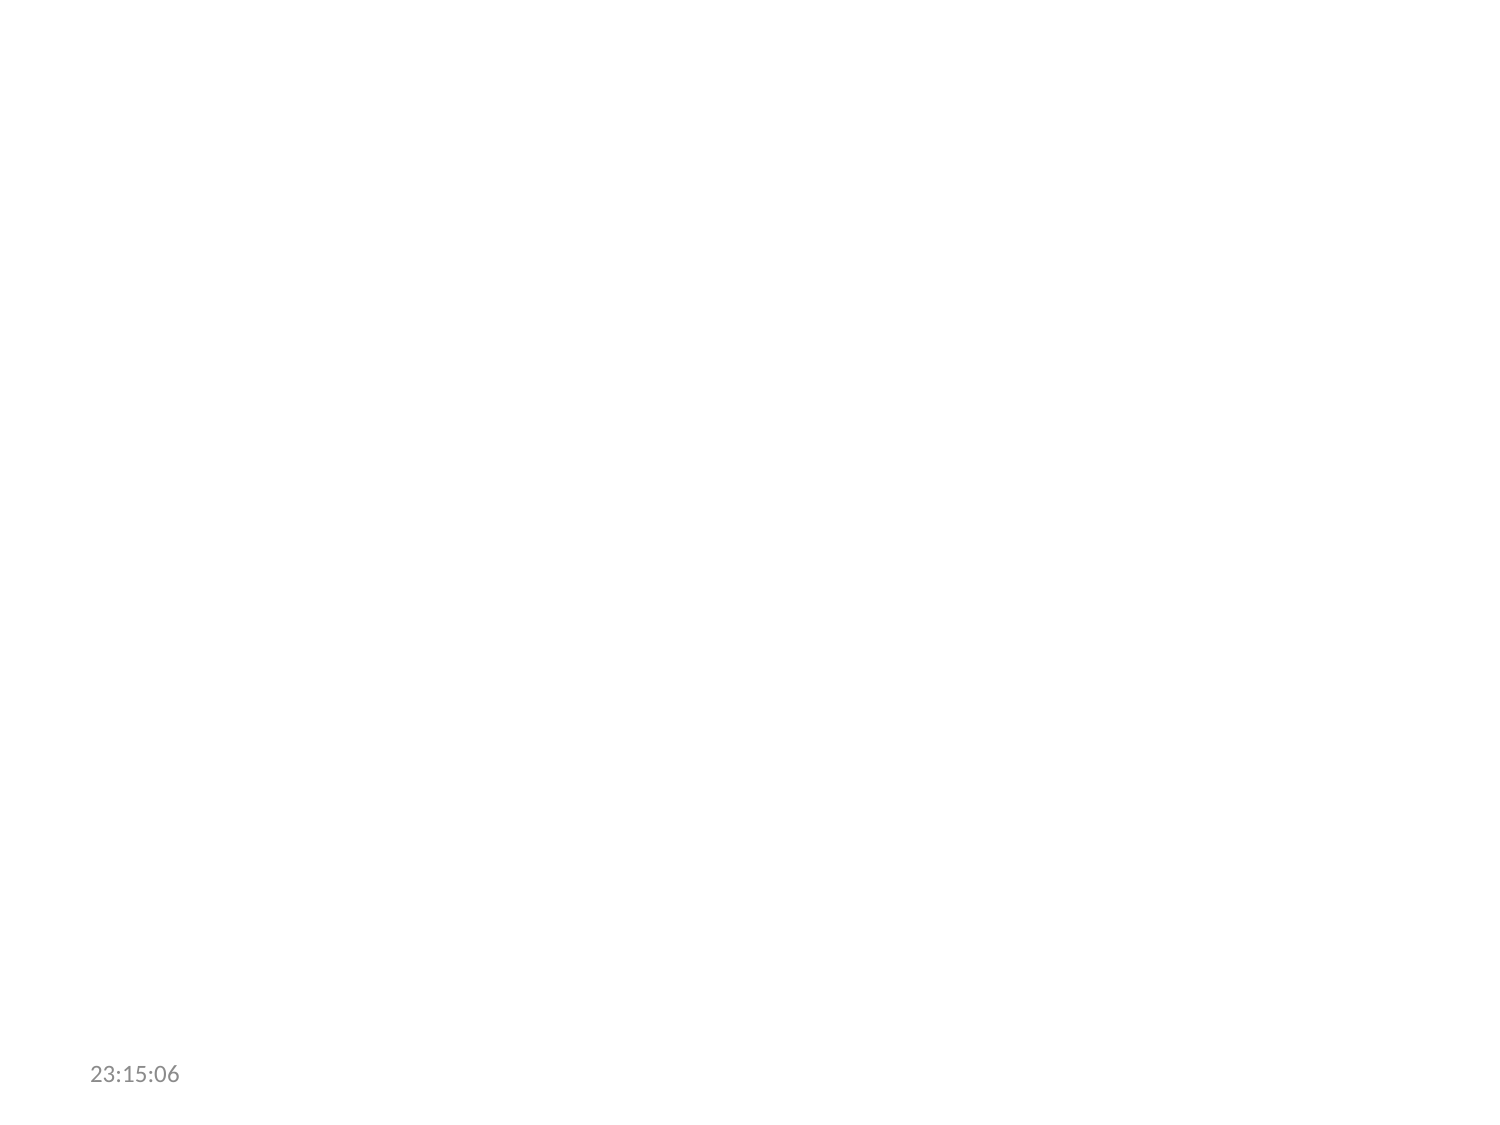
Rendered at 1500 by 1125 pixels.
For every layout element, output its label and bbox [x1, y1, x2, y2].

slide_number [75, 1042, 425, 1103]
